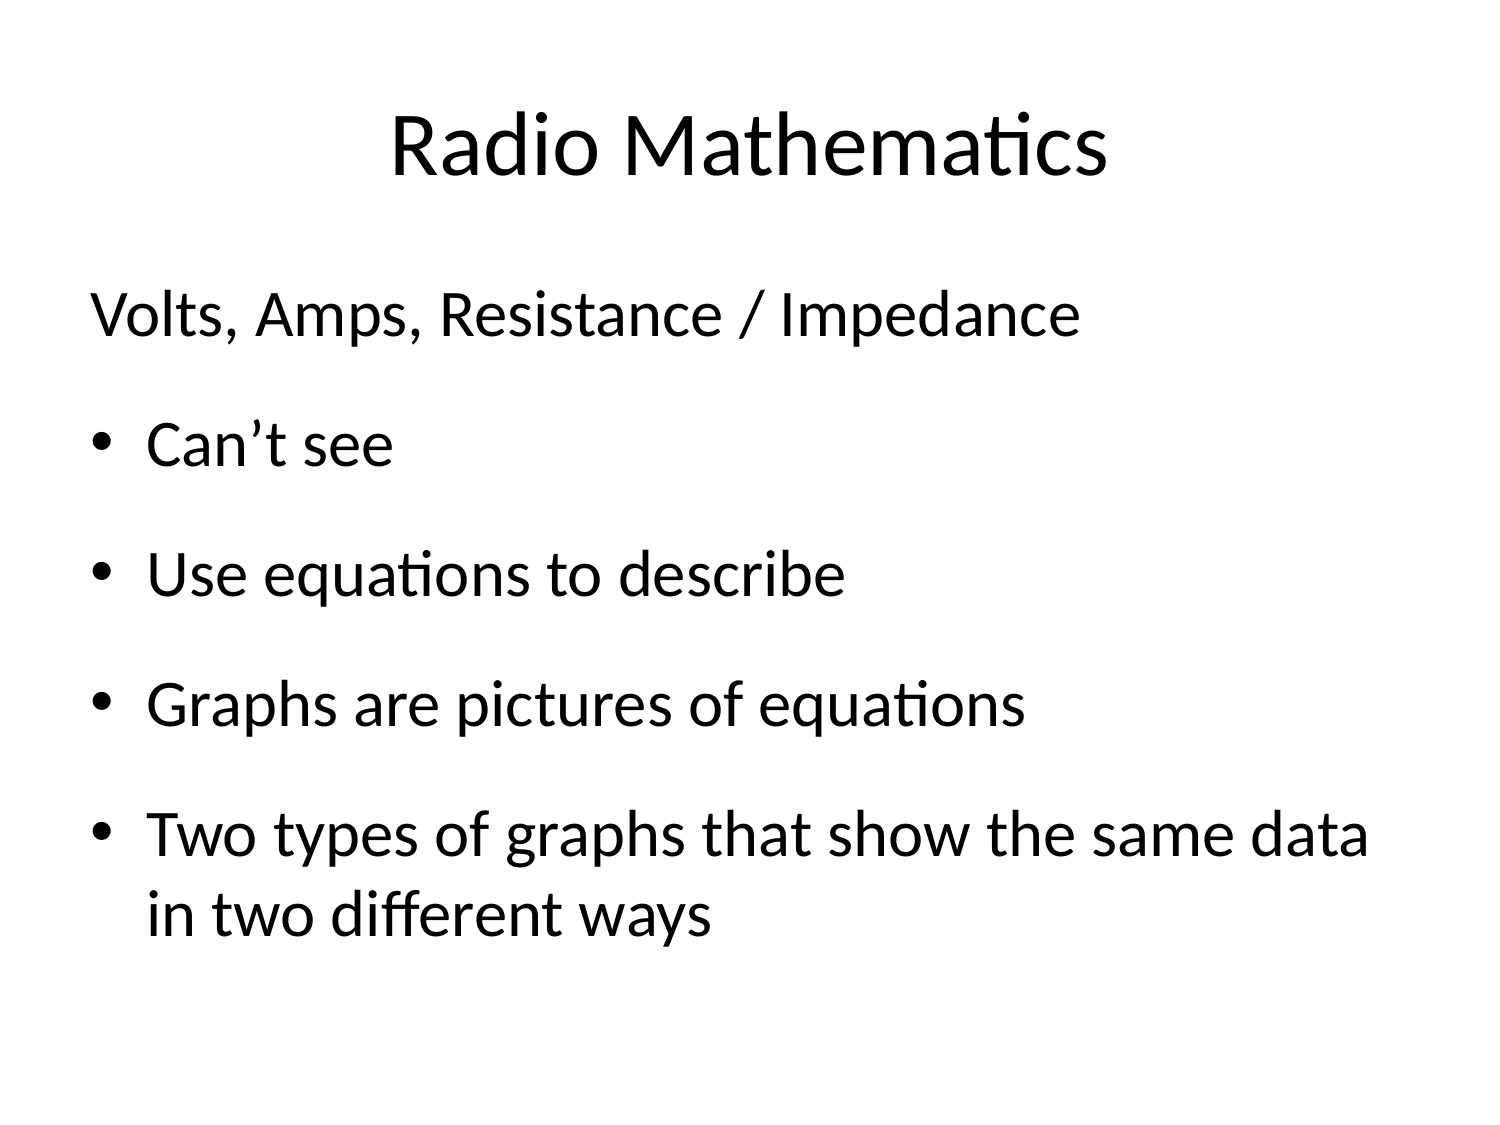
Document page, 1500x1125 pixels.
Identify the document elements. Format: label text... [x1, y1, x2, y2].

title Radio Mathematics [75, 45, 1425, 233]
list Volts, Amps, Resistance / Impedance Can’t see Use equations to describe Graphs are pictures of equations Two types of graphs that show the same data in two different ways [75, 262, 1425, 1005]
